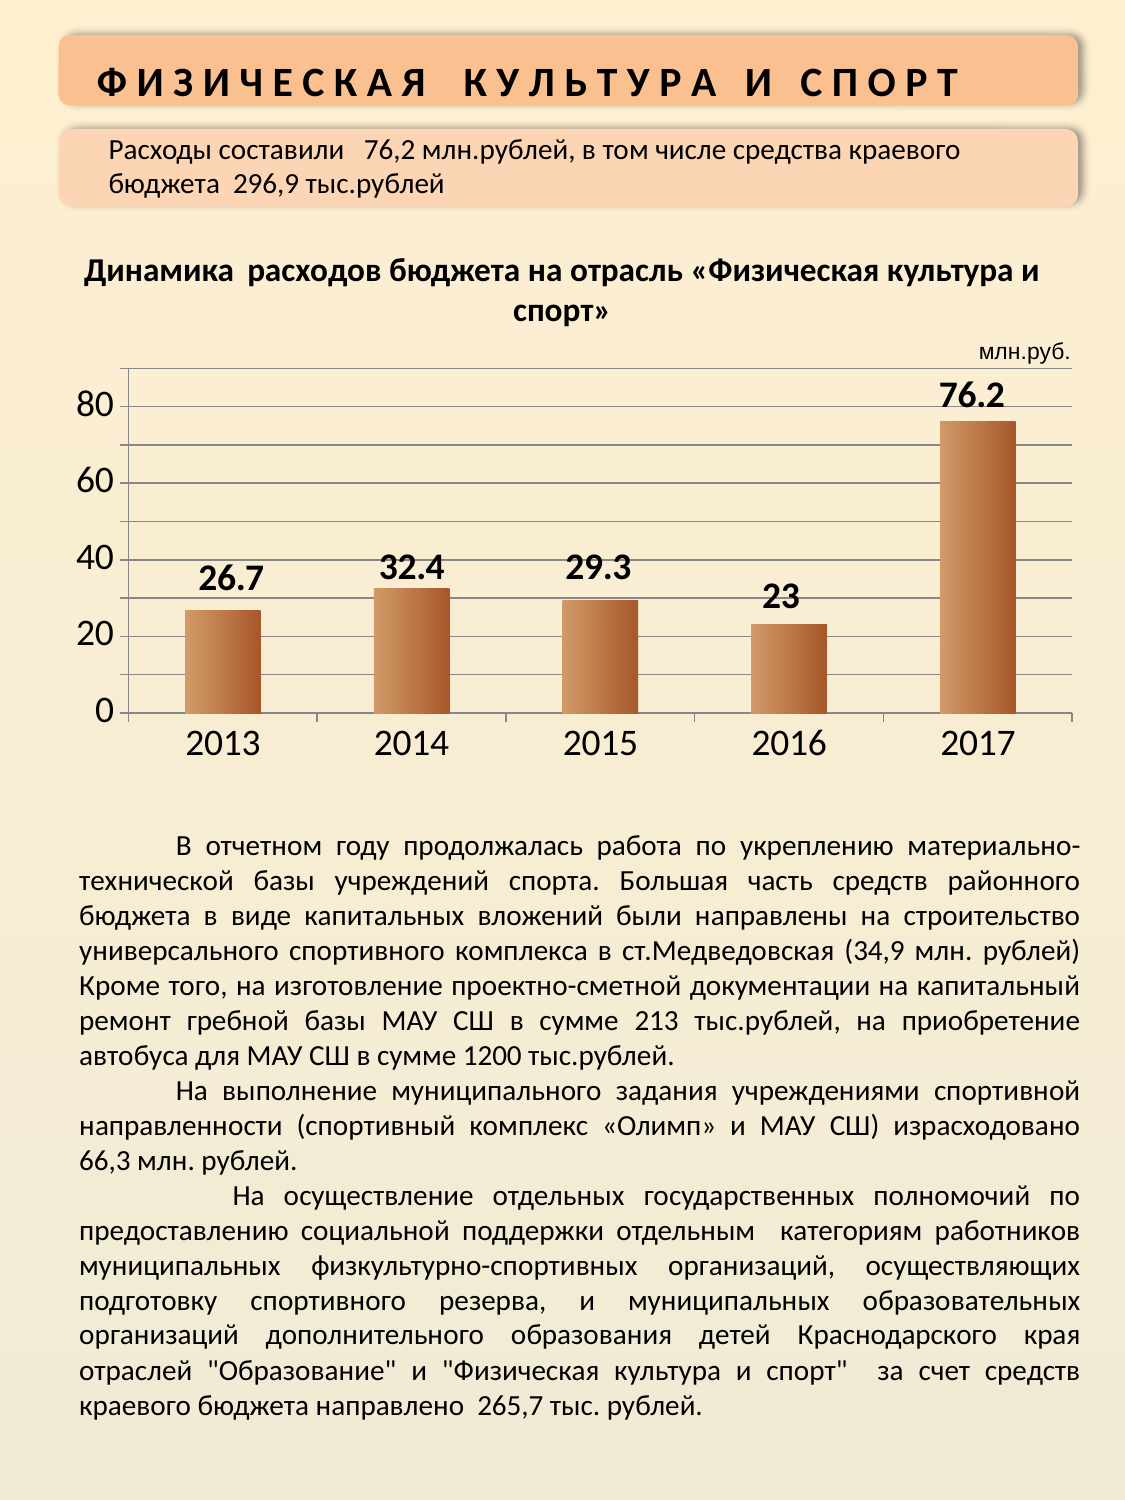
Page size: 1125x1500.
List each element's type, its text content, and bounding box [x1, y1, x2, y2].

text_box Динамика расходов бюджета на отрасль «Физическая культура и спорт» [58, 240, 1067, 336]
text_box млн.руб. [964, 329, 1106, 372]
text_box [56, 32, 1081, 108]
chart [55, 359, 1094, 774]
text_box Ф И З И Ч Е С К А Я К У Л Ь Т У Р А И С П О Р Т [82, 46, 1079, 112]
text_box [56, 126, 93, 209]
text_box Расходы составили 76,2 млн.рублей, в том числе средства краевого бюджета 296,9 тыс.рублей [93, 122, 1090, 243]
text_box В отчетном году продолжалась работа по укреплению материально-технической базы учреждений спорта. Большая часть средств районного бюджета в виде капитальных вложений были направлены на строительство универсального спортивного комплекса в ст.Медведовская (34,9 млн. рублей) Кроме того, на изготовление проектно-сметной документации на капитальный ремонт гребной базы МАУ СШ в сумме 213 тыс.рублей, на приобретение автобуса для МАУ СШ в сумме 1200 тыс.рублей. На выполнение муниципального задания учреждениями спортивной направленности (спортивный комплекс «Олимп» и МАУ СШ) израсходовано 66,3 млн. рублей. На осуществление отдельных государственных полномочий по предоставлению социальной поддержки отдельным категориям работников муниципальных физкультурно-спортивных организаций, осуществляющих подготовку спортивного резерва, и муниципальных образовательных организаций дополнительного образования детей Краснодарского края отраслей "Образование" и "Физическая культура и спорт" за счет средств краевого бюджета направлено 265,7 тыс. рублей. [64, 819, 1096, 1429]
